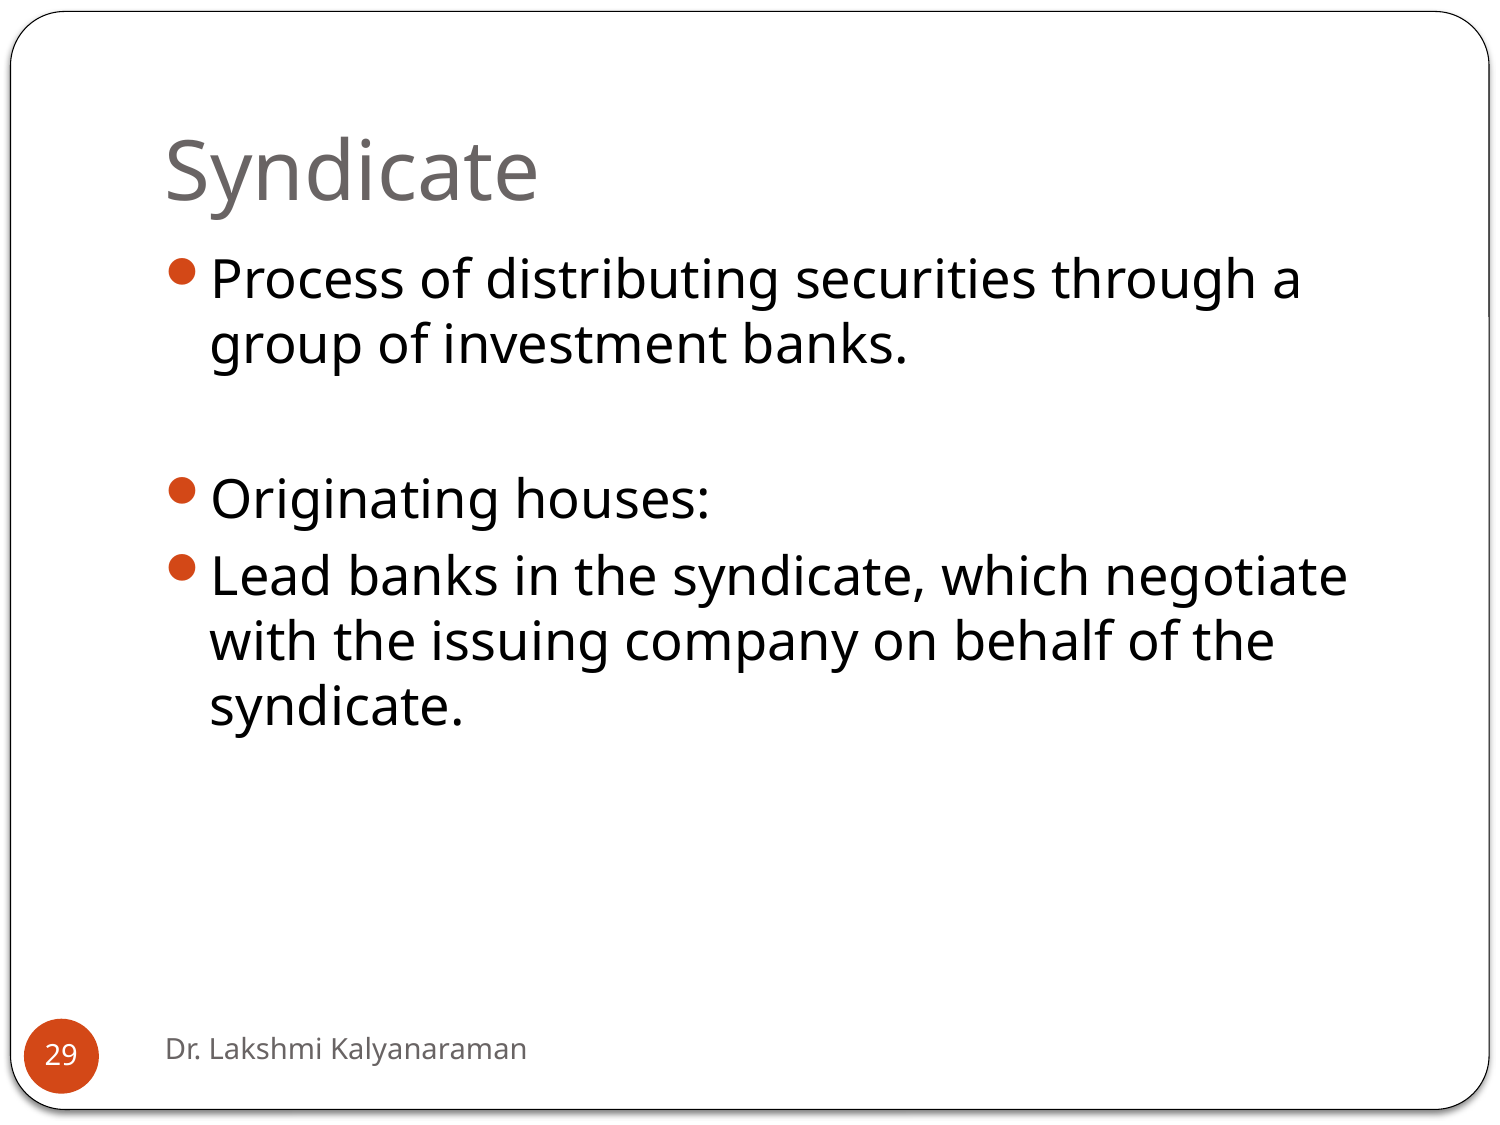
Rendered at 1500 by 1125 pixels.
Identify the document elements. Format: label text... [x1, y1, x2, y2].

title Syndicate [150, 45, 1425, 233]
slide_number 29 [23, 1018, 99, 1094]
list Process of distributing securities through a group of investment banks. Originating houses: Lead banks in the syndicate, which negotiate with the issuing company on behalf of the syndicate. [150, 237, 1425, 988]
footer Dr. Lakshmi Kalyanaraman [150, 1012, 800, 1088]
